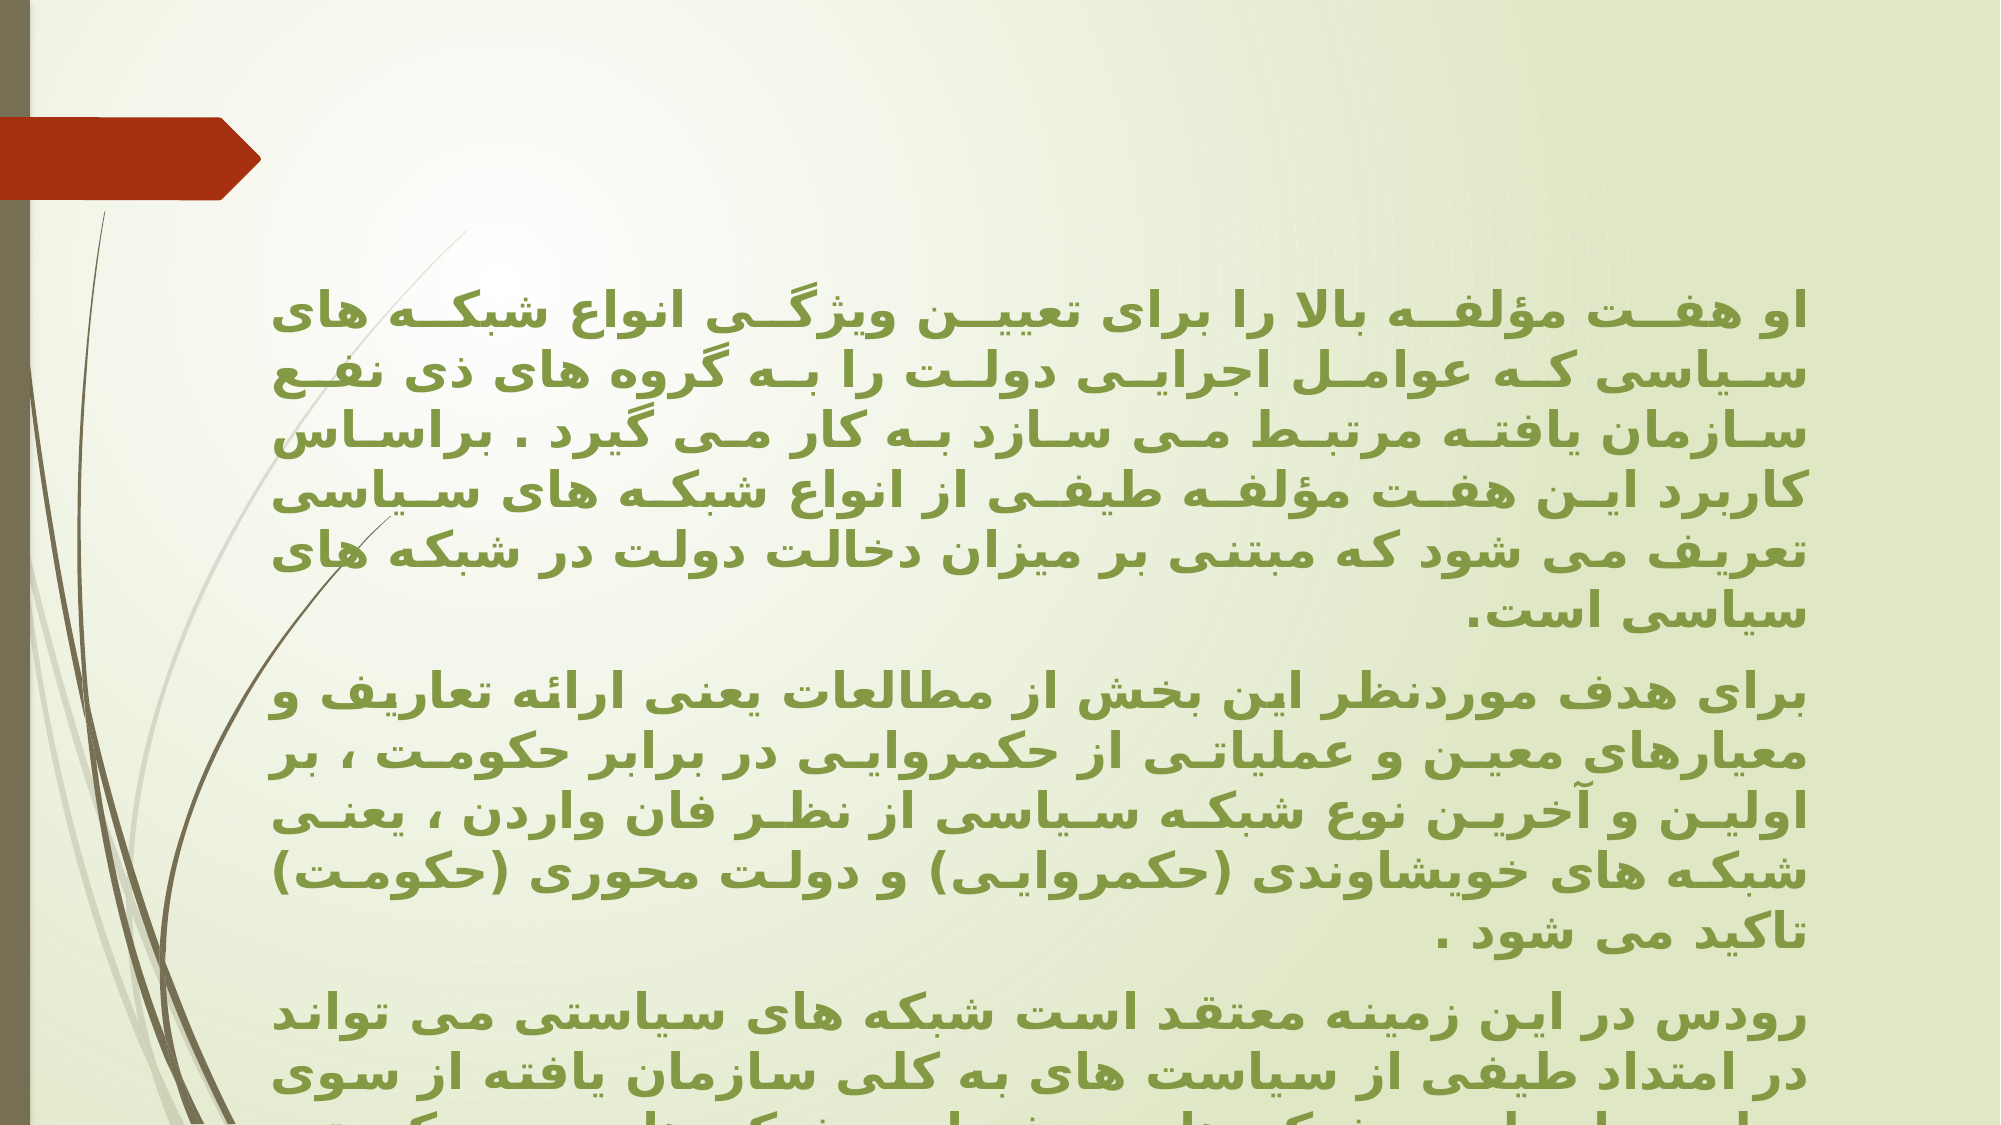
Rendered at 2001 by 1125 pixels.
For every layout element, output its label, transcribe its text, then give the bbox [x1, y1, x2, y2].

list او هفت مؤلفه بالا را برای تعیین ویژگی انواع شبکه های سیاسی که عوامل اجرایی دولت را به گروه های ذی نفع سازمان یافته مرتبط می سازد به کار می گیرد . براساس کاربرد این هفت مؤلفه طیفی از انواع شبکه های سیاسی تعریف می شود که مبتنی بر میزان دخالت دولت در شبکه های سیاسی است. برای هدف موردنظر این بخش از مطالعات یعنی ارائه تعاریف و معیارهای معین و عملیاتی از حکمروایی در برابر حکومت ، بر اولین و آخرین نوع شبکه سیاسی از نظر فان واردن ، یعنی شبکه های خویشاوندی (حکمروایی) و دولت محوری (حکومت) تاکید می شود . رودس در این زمینه معتقد است شبکه های سیاستی می تواند در امتداد طیفی از سیاست های به کلی سازمان یافته از سوی دولت و از طریق شبکه های حرفه ای ، شبکه های بین حکومتی و شبکه های تولیدکننده از یک طرف آغاز ش ود و تا شبکه های خود سازمان ده خویشاوندی در طرف دیگر گسترش یابد. [256, 269, 1825, 959]
